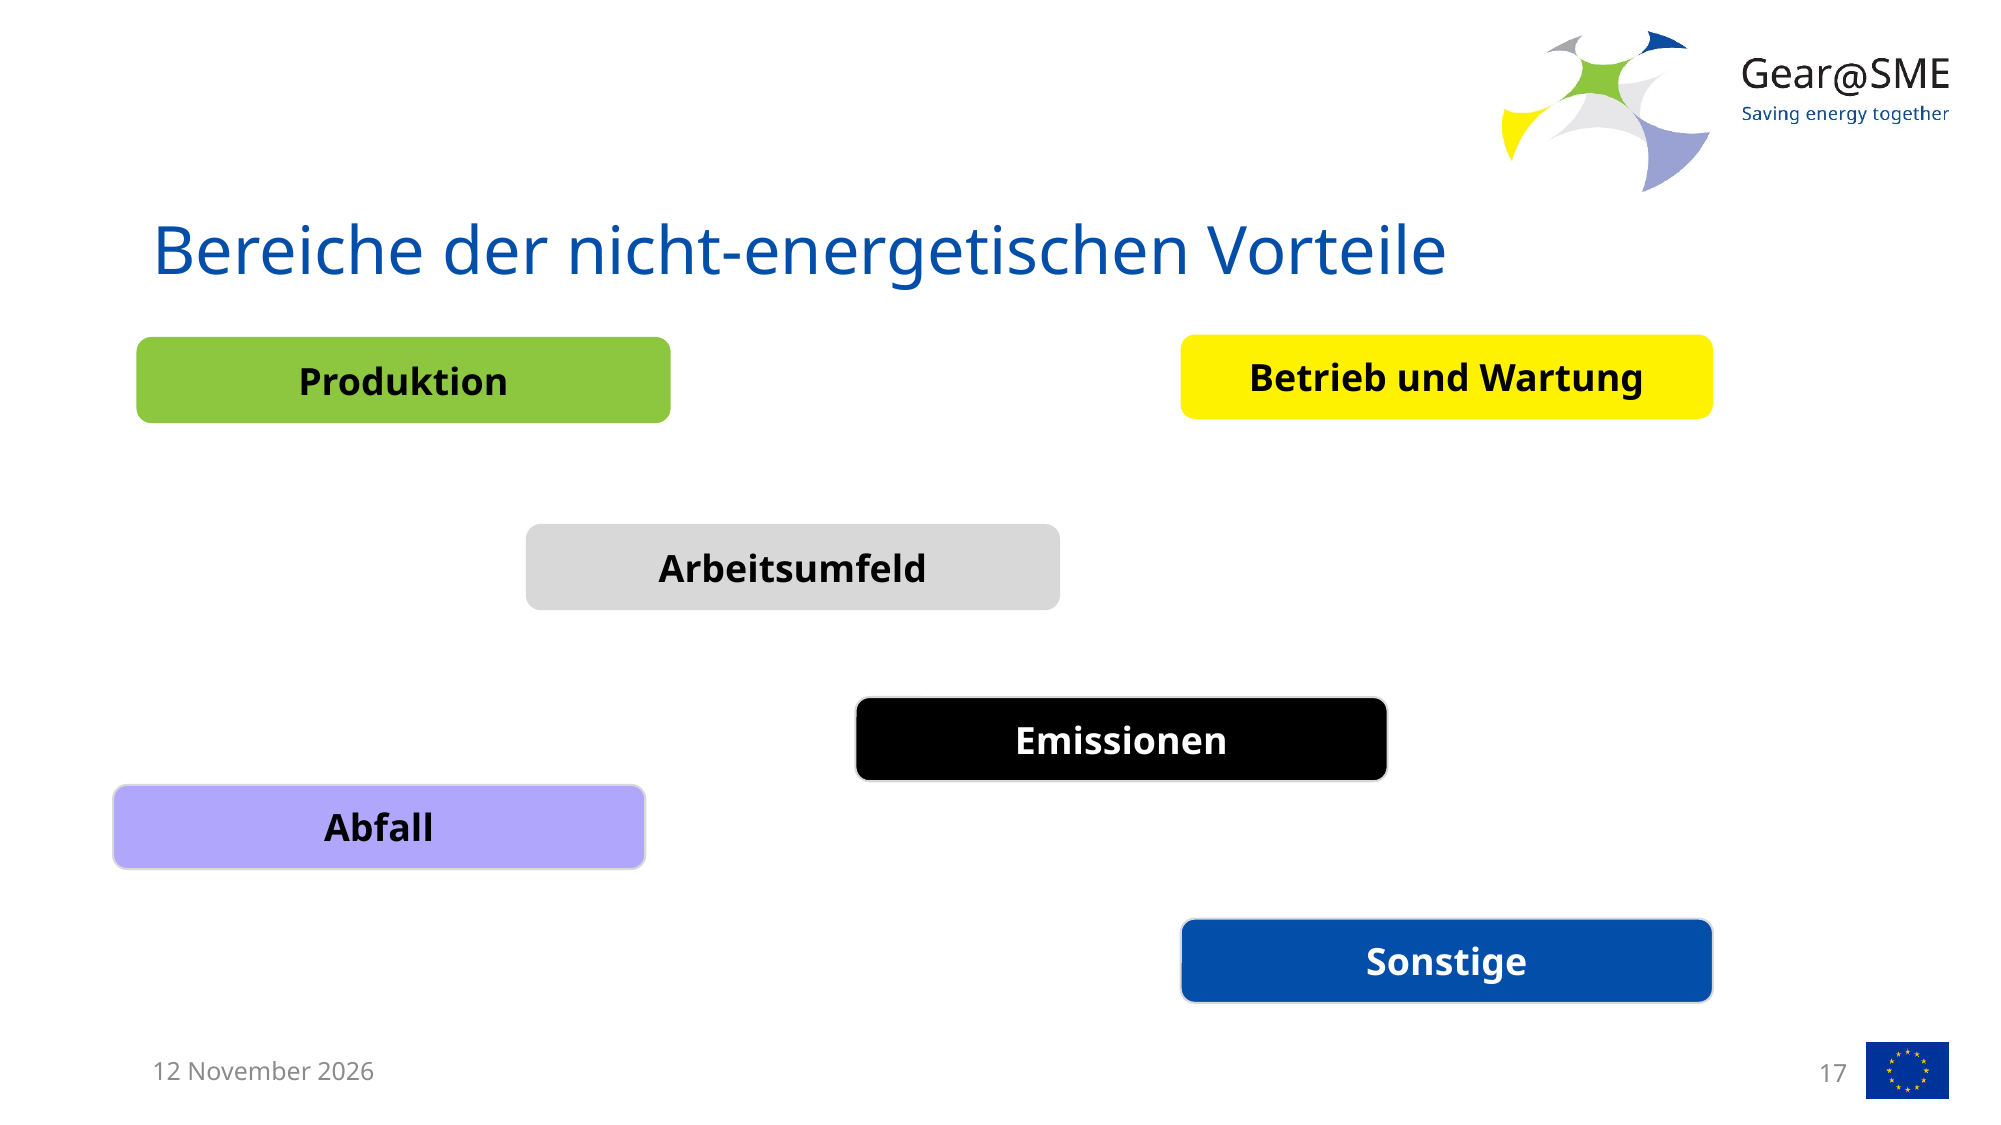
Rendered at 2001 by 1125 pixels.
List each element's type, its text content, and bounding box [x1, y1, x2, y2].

slide_number 17 [1412, 1044, 1863, 1104]
picture [1502, 31, 1949, 192]
picture [1866, 1042, 1949, 1099]
text_box Arbeitsumfeld [525, 523, 1061, 611]
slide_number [137, 1042, 588, 1103]
text_box Emissionen [854, 695, 1389, 783]
text_box Abfall [111, 783, 647, 871]
text_box Betrieb und Wartung [1179, 333, 1714, 420]
text_box Produktion [136, 336, 671, 424]
title Bereiche der nicht-energetischen Vorteile [137, 205, 1863, 300]
text_box Sonstige [1179, 917, 1714, 1004]
